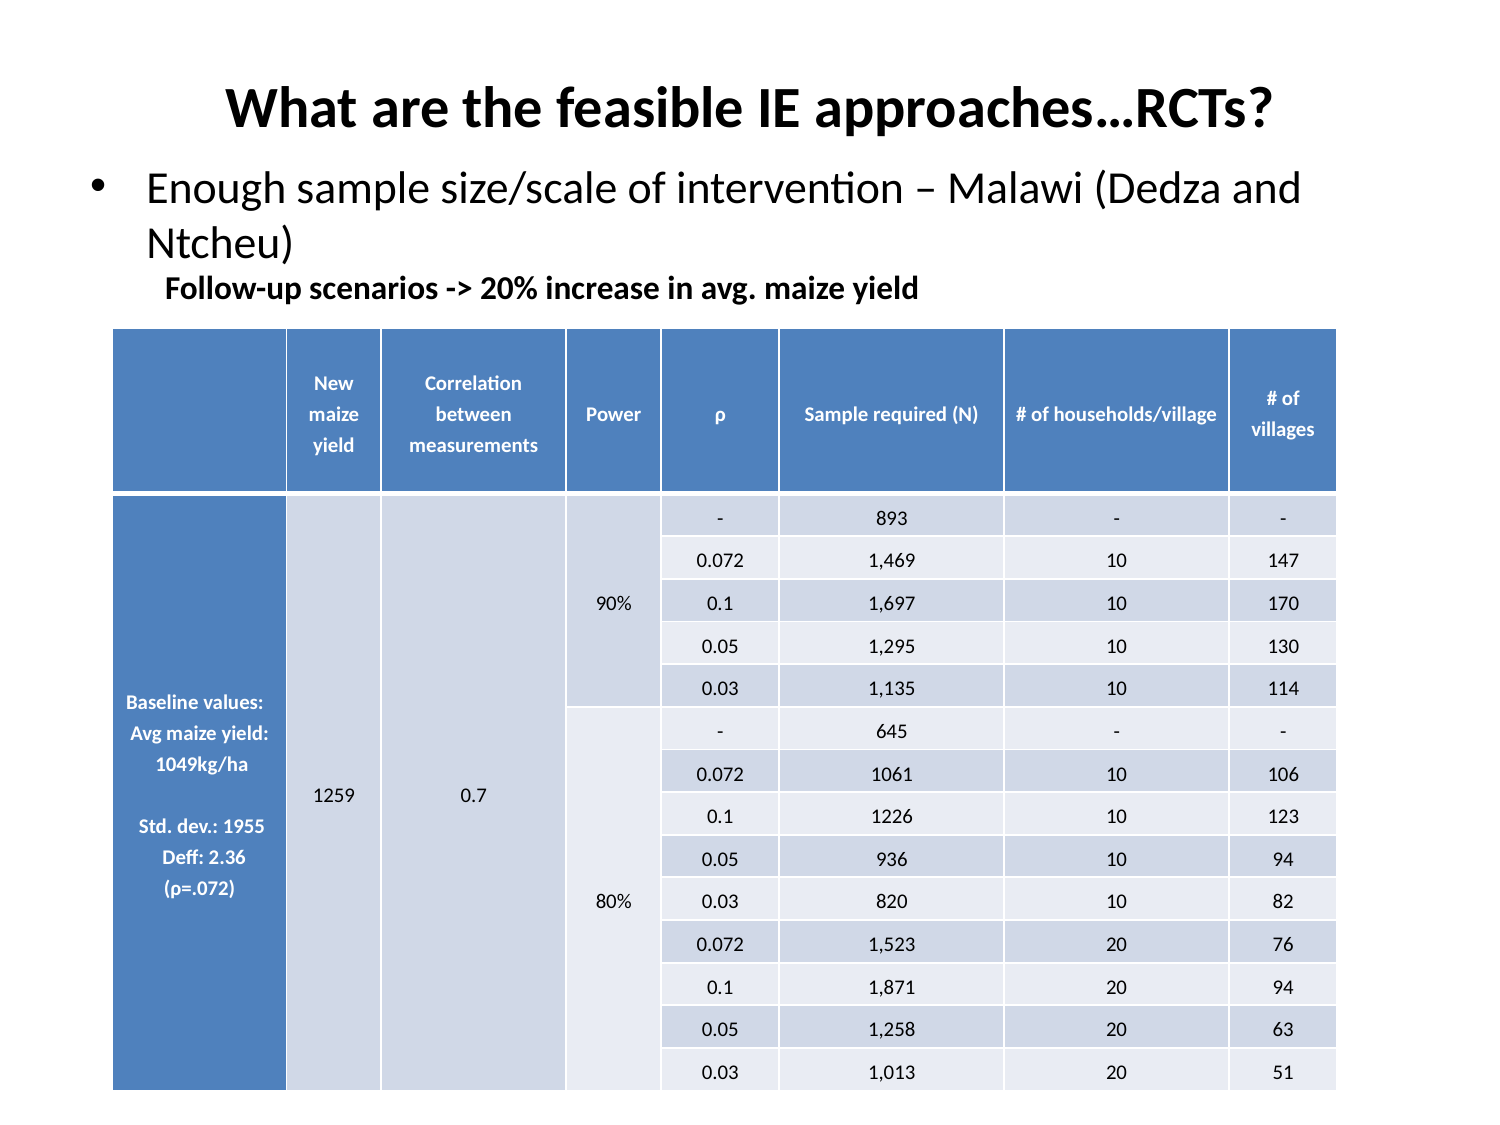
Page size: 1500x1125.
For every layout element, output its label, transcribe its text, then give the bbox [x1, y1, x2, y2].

table_cell 80% [567, 708, 660, 1090]
title What are the feasible IE approaches…RCTs? [24, 45, 1475, 163]
table_cell 1,013 [780, 1049, 1003, 1090]
table_cell 0.072 [662, 921, 778, 962]
table_cell 1,697 [780, 580, 1003, 621]
table_cell - [1230, 496, 1336, 535]
table_cell 0.05 [662, 1006, 778, 1047]
table_cell 63 [1230, 1006, 1336, 1047]
table_cell - [1230, 708, 1336, 749]
table_cell 20 [1005, 964, 1228, 1004]
table_cell 94 [1230, 964, 1336, 1004]
table_cell Baseline values: Avg maize yield: 1049kg/ha Std. dev.: 1955 Deff: 2.36 (ρ=.072) [113, 496, 286, 1090]
table_header # of villages [1230, 329, 1336, 491]
table_cell 820 [780, 878, 1003, 919]
table_cell - [1005, 708, 1228, 749]
table_cell 20 [1005, 921, 1228, 962]
table_cell 0.03 [662, 665, 778, 706]
table_cell 51 [1230, 1049, 1336, 1090]
table_cell 10 [1005, 878, 1228, 919]
table_cell 147 [1230, 537, 1336, 578]
table_cell 10 [1005, 622, 1228, 663]
table_cell 10 [1005, 793, 1228, 834]
table_cell 0.05 [662, 622, 778, 663]
table_cell 0.072 [662, 750, 778, 791]
table_cell 170 [1230, 580, 1336, 621]
table_cell 20 [1005, 1006, 1228, 1047]
table_cell 0.05 [662, 836, 778, 876]
table_cell 1061 [780, 750, 1003, 791]
table_header New maize yield [287, 329, 380, 491]
table_cell 94 [1230, 836, 1336, 876]
table_cell 1,871 [780, 964, 1003, 1004]
table_cell 645 [780, 708, 1003, 749]
table_cell 1226 [780, 793, 1003, 834]
table_cell 0.03 [662, 1049, 778, 1090]
table_cell 114 [1230, 665, 1336, 706]
table_header [113, 329, 286, 491]
table_cell 936 [780, 836, 1003, 876]
table_cell - [662, 496, 778, 535]
table_cell 20 [1005, 1049, 1228, 1090]
table_cell 10 [1005, 836, 1228, 876]
table_cell 0.072 [662, 537, 778, 578]
table_cell 1,258 [780, 1006, 1003, 1047]
table_header Power [567, 329, 660, 491]
table_cell - [662, 708, 778, 749]
table_cell 0.1 [662, 964, 778, 1004]
table_cell 1,295 [780, 622, 1003, 663]
table_cell - [1005, 496, 1228, 535]
table_cell 90% [567, 496, 660, 706]
table_cell 1,469 [780, 537, 1003, 578]
table_header # of households/village [1005, 329, 1228, 491]
table_cell 10 [1005, 750, 1228, 791]
table_cell 1,135 [780, 665, 1003, 706]
table_cell 106 [1230, 750, 1336, 791]
table_cell 0.1 [662, 580, 778, 621]
table_cell 123 [1230, 793, 1336, 834]
table_cell 1259 [287, 496, 380, 1090]
table_cell 0.03 [662, 878, 778, 919]
table_cell 82 [1230, 878, 1336, 919]
table_cell 10 [1005, 580, 1228, 621]
table_cell 76 [1230, 921, 1336, 962]
table_cell 1,523 [780, 921, 1003, 962]
table_cell 0.7 [382, 496, 565, 1090]
table_header ρ [662, 329, 778, 491]
table_cell 0.1 [662, 793, 778, 834]
table_cell 130 [1230, 622, 1336, 663]
table_header Sample required (N) [780, 329, 1003, 491]
list Enough sample size/scale of intervention – Malawi (Dedza and Ntcheu) Follow-up scenarios -> 20% increase in avg. maize yield [75, 149, 1425, 1100]
table_cell 10 [1005, 665, 1228, 706]
table_header Correlation between measurements [382, 329, 565, 491]
table_cell 10 [1005, 537, 1228, 578]
table_cell 893 [780, 496, 1003, 535]
